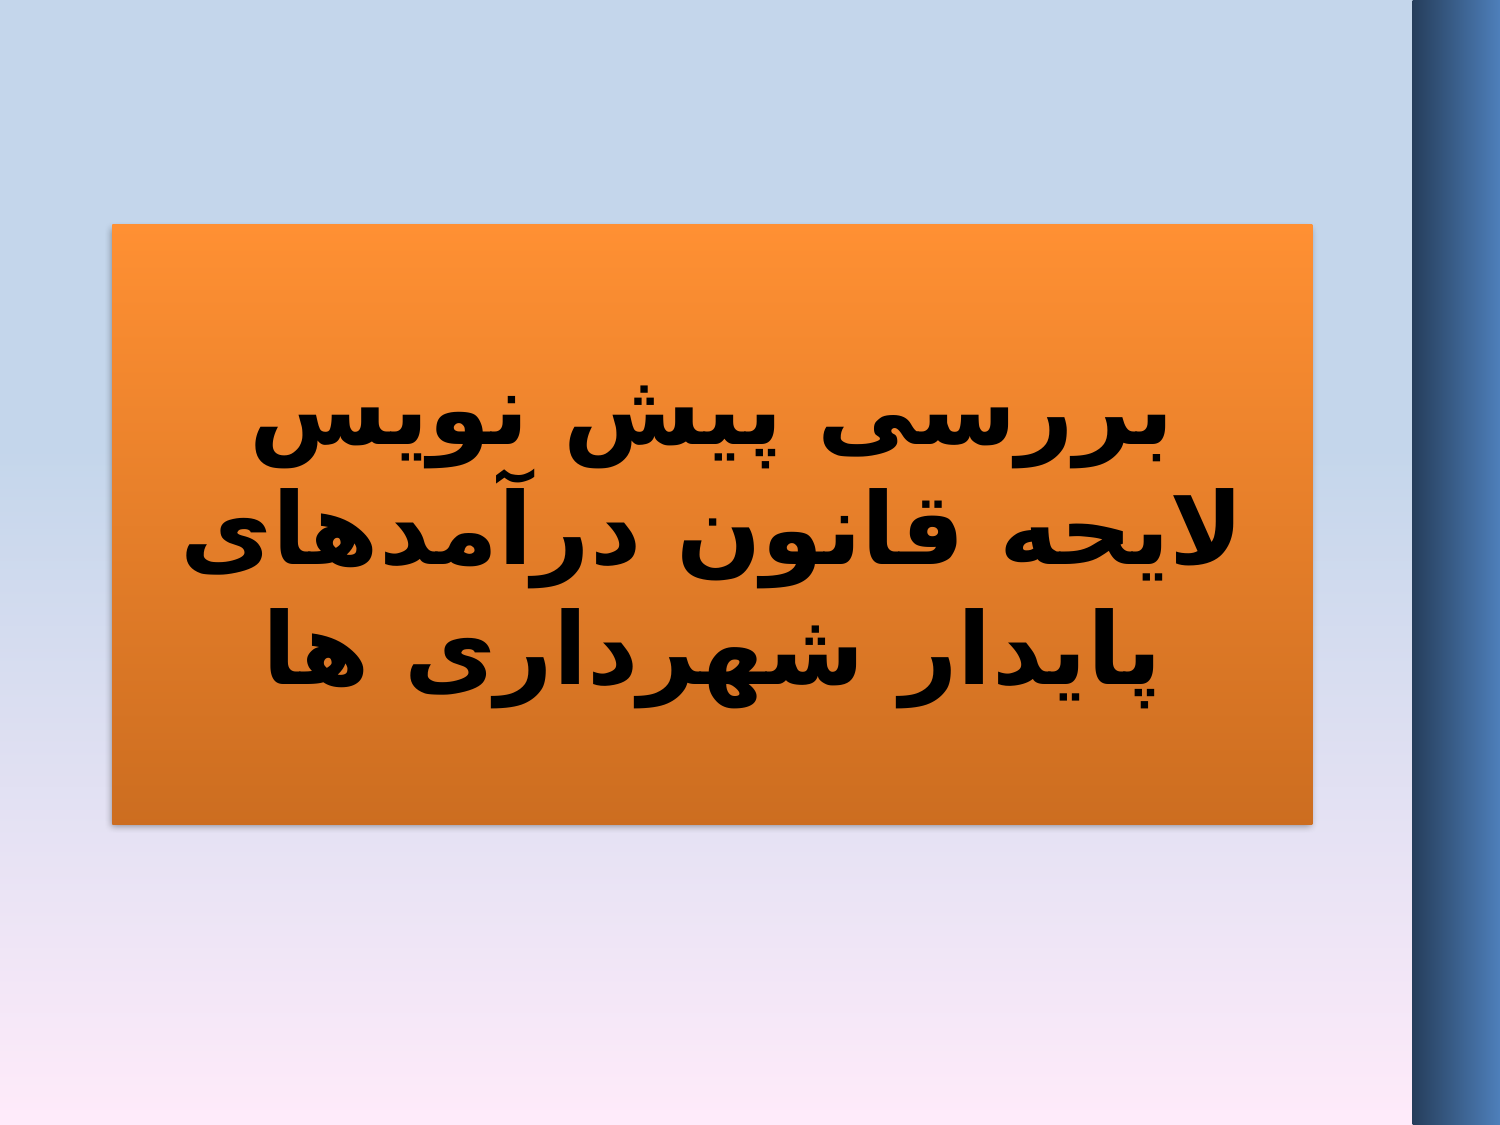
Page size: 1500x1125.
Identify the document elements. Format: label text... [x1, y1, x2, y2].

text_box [1412, 0, 1500, 1125]
text_box بررسی پیش نویس لایحه قانون درآمدهای پایدار شهرداری ها [112, 224, 1313, 825]
